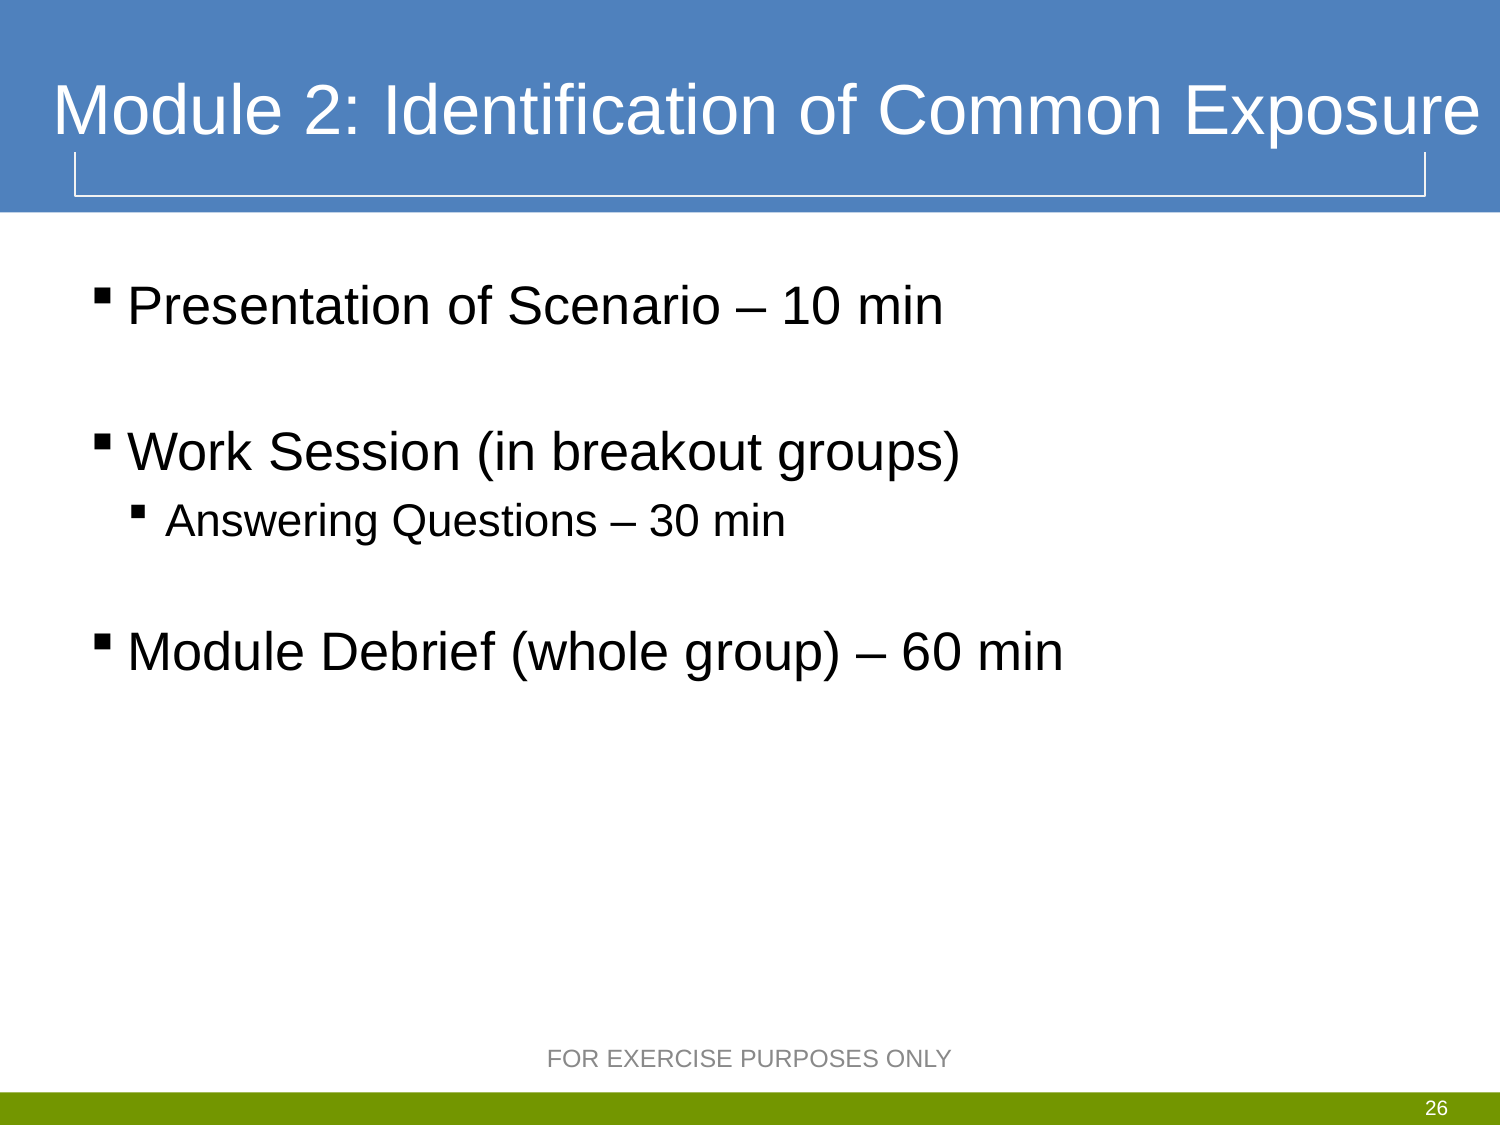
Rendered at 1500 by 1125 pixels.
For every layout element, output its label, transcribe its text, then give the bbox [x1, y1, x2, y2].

footer FOR EXERCISE PURPOSES ONLY [512, 1042, 988, 1103]
list Presentation of Scenario – 10 min Work Session (in breakout groups) Answering Questions – 30 min Module Debrief (whole group) – 60 min [74, 262, 1426, 1006]
title Module 2: Identification of Common Exposure [37, 12, 1500, 201]
